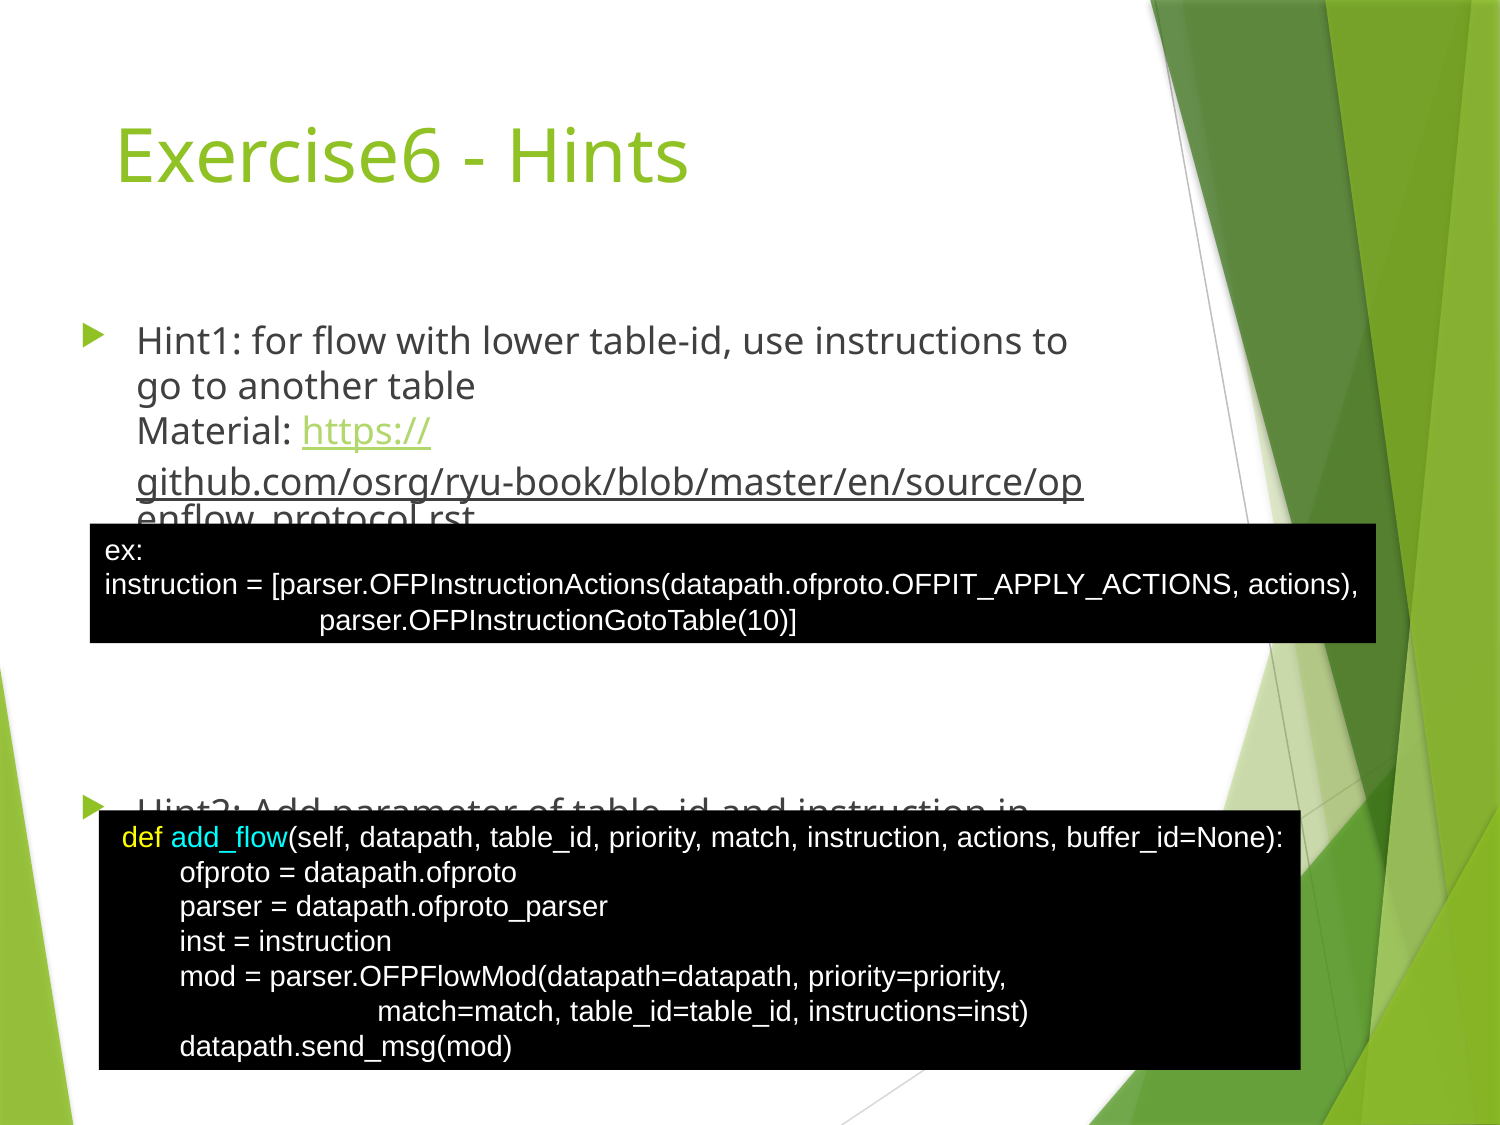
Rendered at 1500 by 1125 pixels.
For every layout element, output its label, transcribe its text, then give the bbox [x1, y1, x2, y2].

title Exercise6 - Hints [99, 99, 1142, 317]
list Hint1: for flow with lower table-id, use instructions to go to another table Material: https://github.com/osrg/ryu-book/blob/master/en/source/openflow_protocol.rst Hint2: Add parameter of table_id and instruction in function “add_flow” [64, 243, 1107, 1094]
text_box ex: instruction = [parser.OFPInstructionActions(datapath.ofproto.OFPIT_APPLY_ACTIONS, actions), parser.OFPInstructionGotoTable(10)] [89, 523, 1376, 644]
text_box def add_flow(self, datapath, table_id, priority, match, instruction, actions, buffer_id=None): ofproto = datapath.ofproto parser = datapath.ofproto_parser inst = instruction mod = parser.OFPFlowMod(datapath=datapath, priority=priority, match=match, table_id=table_id, instructions=inst) datapath.send_msg(mod) [98, 810, 1301, 1070]
